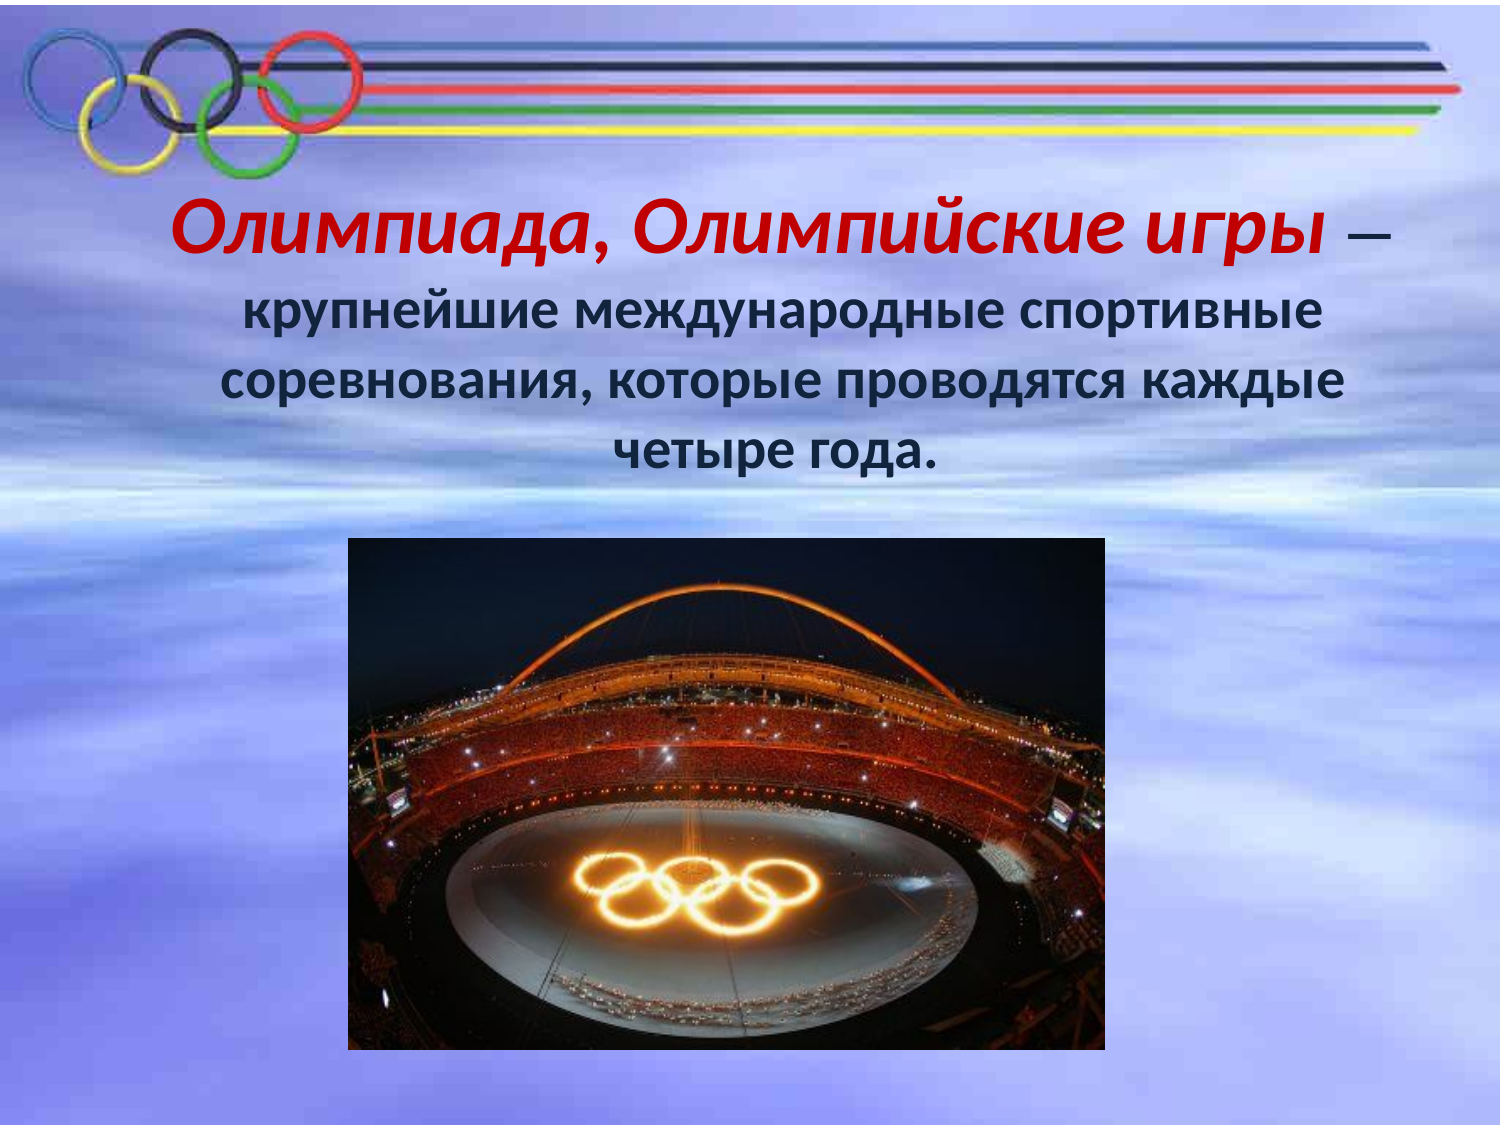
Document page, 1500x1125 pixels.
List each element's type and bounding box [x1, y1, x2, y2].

picture [348, 538, 1105, 1050]
list [0, 4, 1500, 1125]
